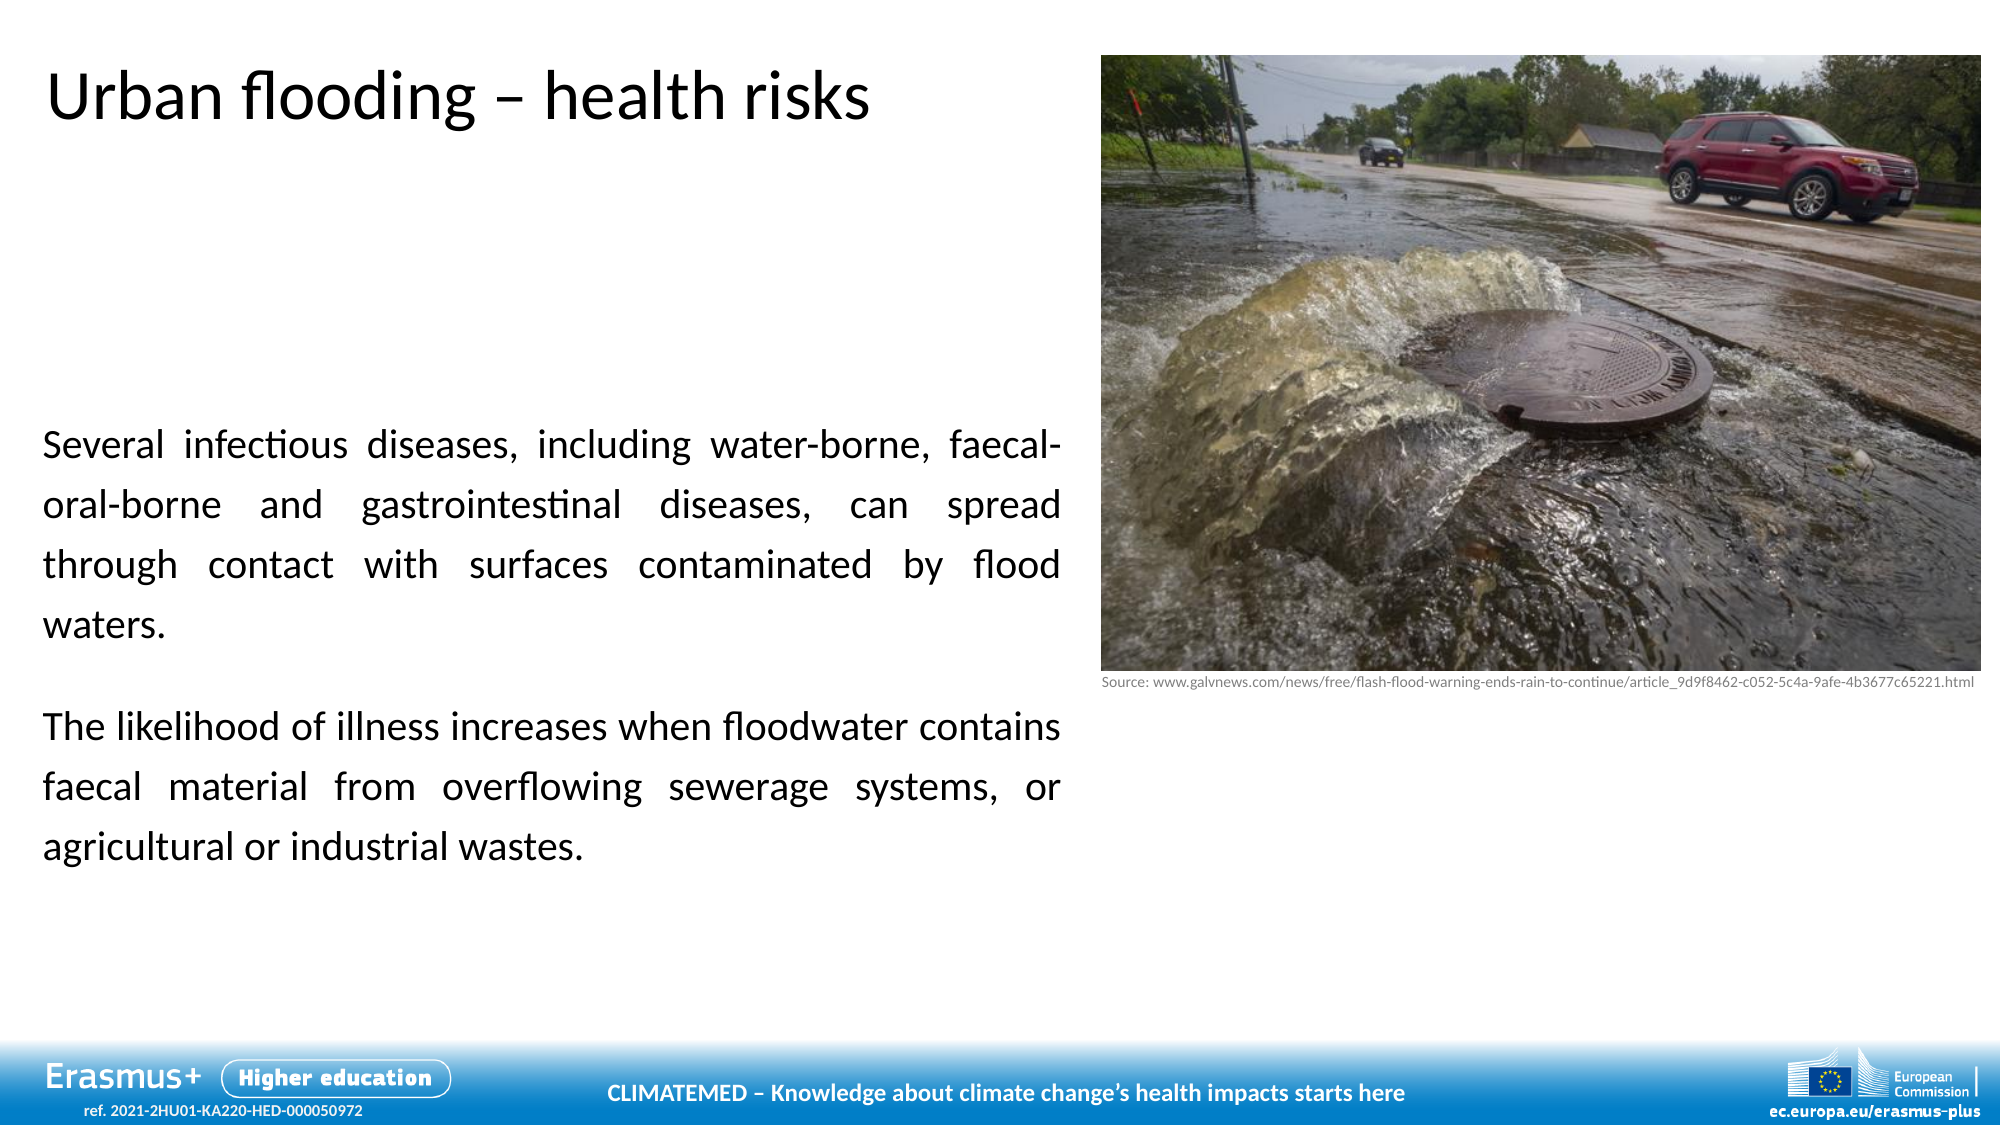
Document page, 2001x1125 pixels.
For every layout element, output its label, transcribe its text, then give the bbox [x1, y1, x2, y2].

title Urban flooding – health risks [31, 25, 1984, 169]
picture [0, 899, 2000, 1125]
list Several infectious diseases, including water-borne, faecal-oral-borne and gastrointestinal diseases, can spread through contact with surfaces contaminated by flood waters. The likelihood of illness increases when floodwater contains faecal material from overflowing sewerage systems, or agricultural or industrial wastes. [27, 399, 1077, 930]
picture [1101, 55, 1981, 671]
text_box Source: www.galvnews.com/news/free/flash-flood-warning-ends-rain-to-continue/article_9d9f8462-c052-5c4a-9afe-4b3677c65221.html [1087, 664, 2000, 698]
